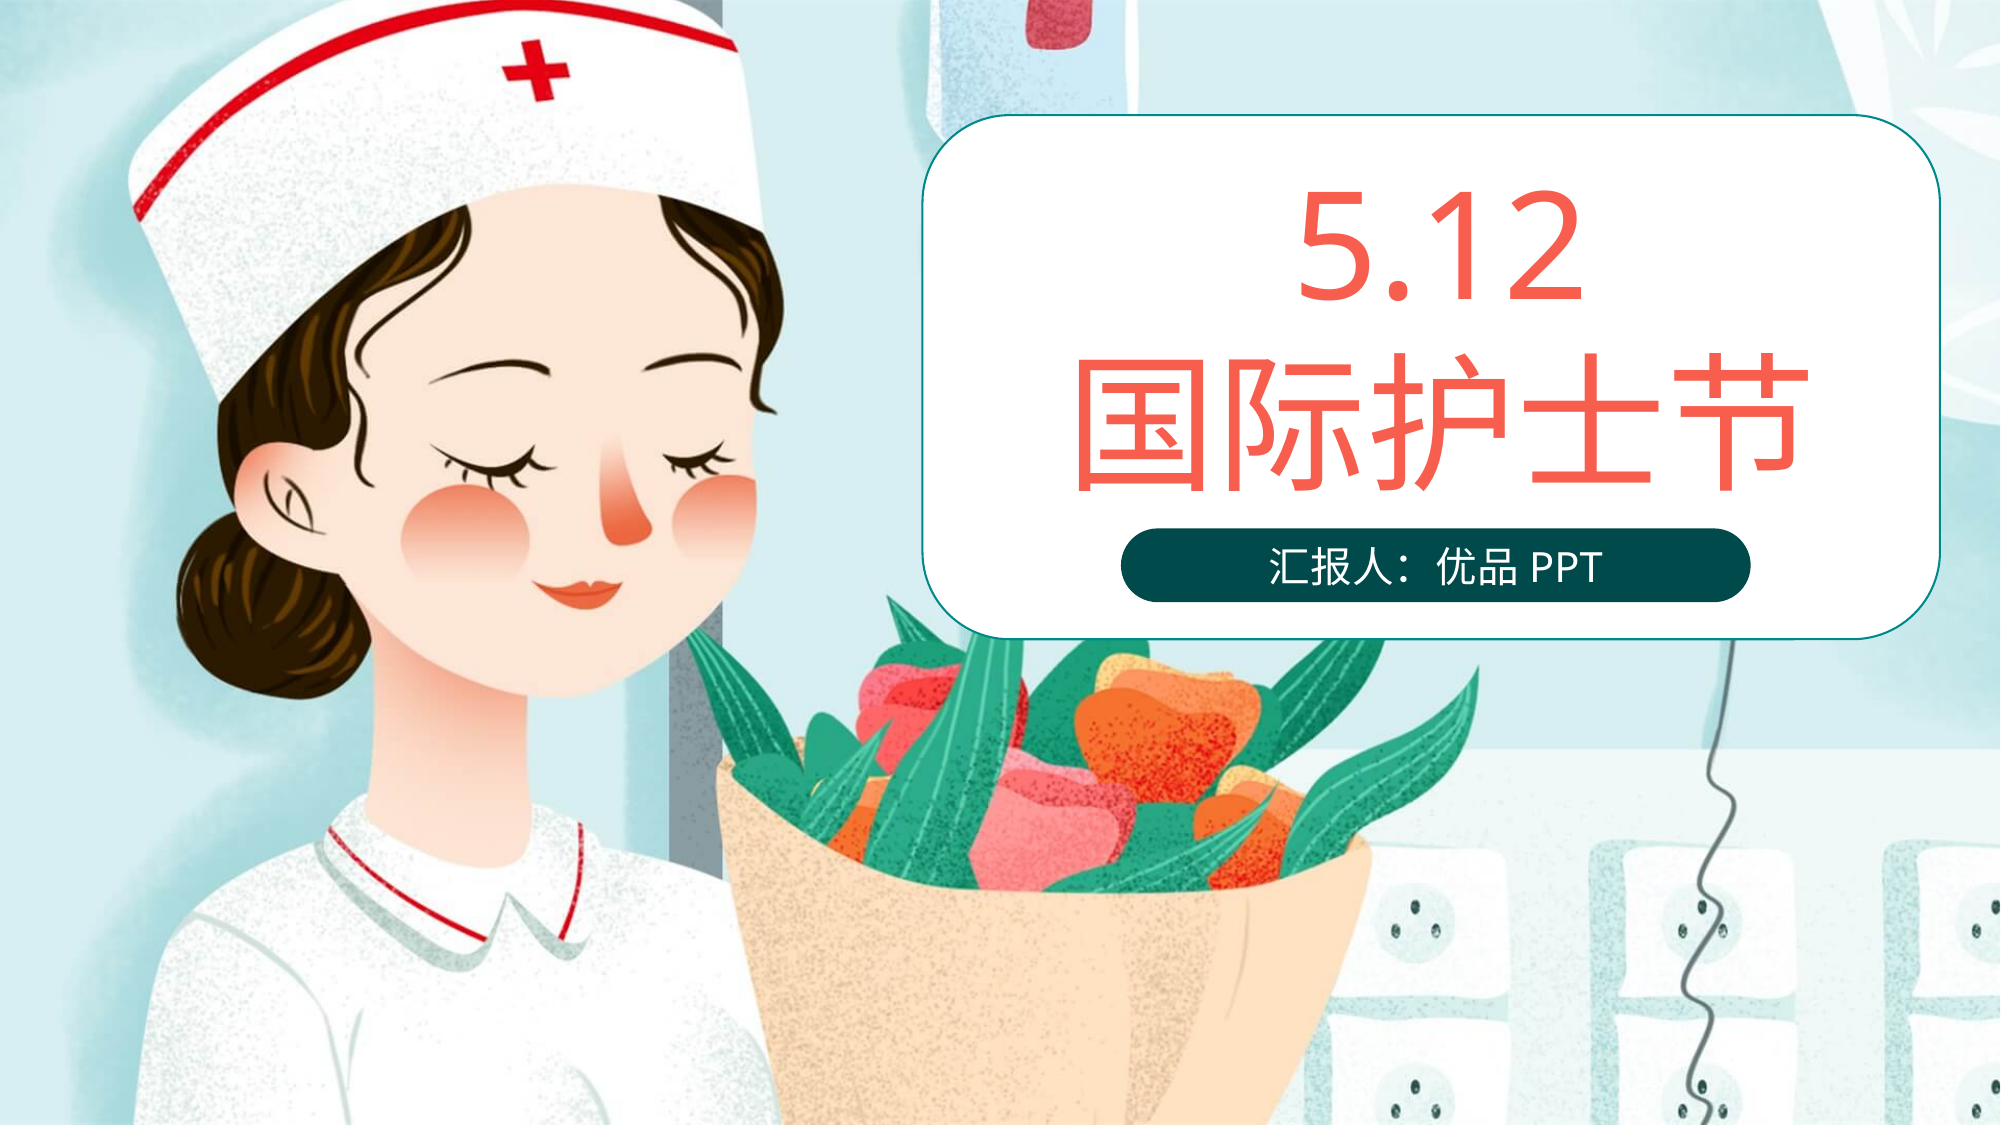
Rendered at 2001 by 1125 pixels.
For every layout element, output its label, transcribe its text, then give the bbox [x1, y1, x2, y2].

text_box [946, 114, 1917, 141]
text_box [921, 517, 1941, 641]
text_box 汇报人：优品PPT [1120, 528, 1751, 603]
picture [0, 0, 2001, 1125]
text_box 5.12 国际护士节 [858, 141, 2000, 517]
